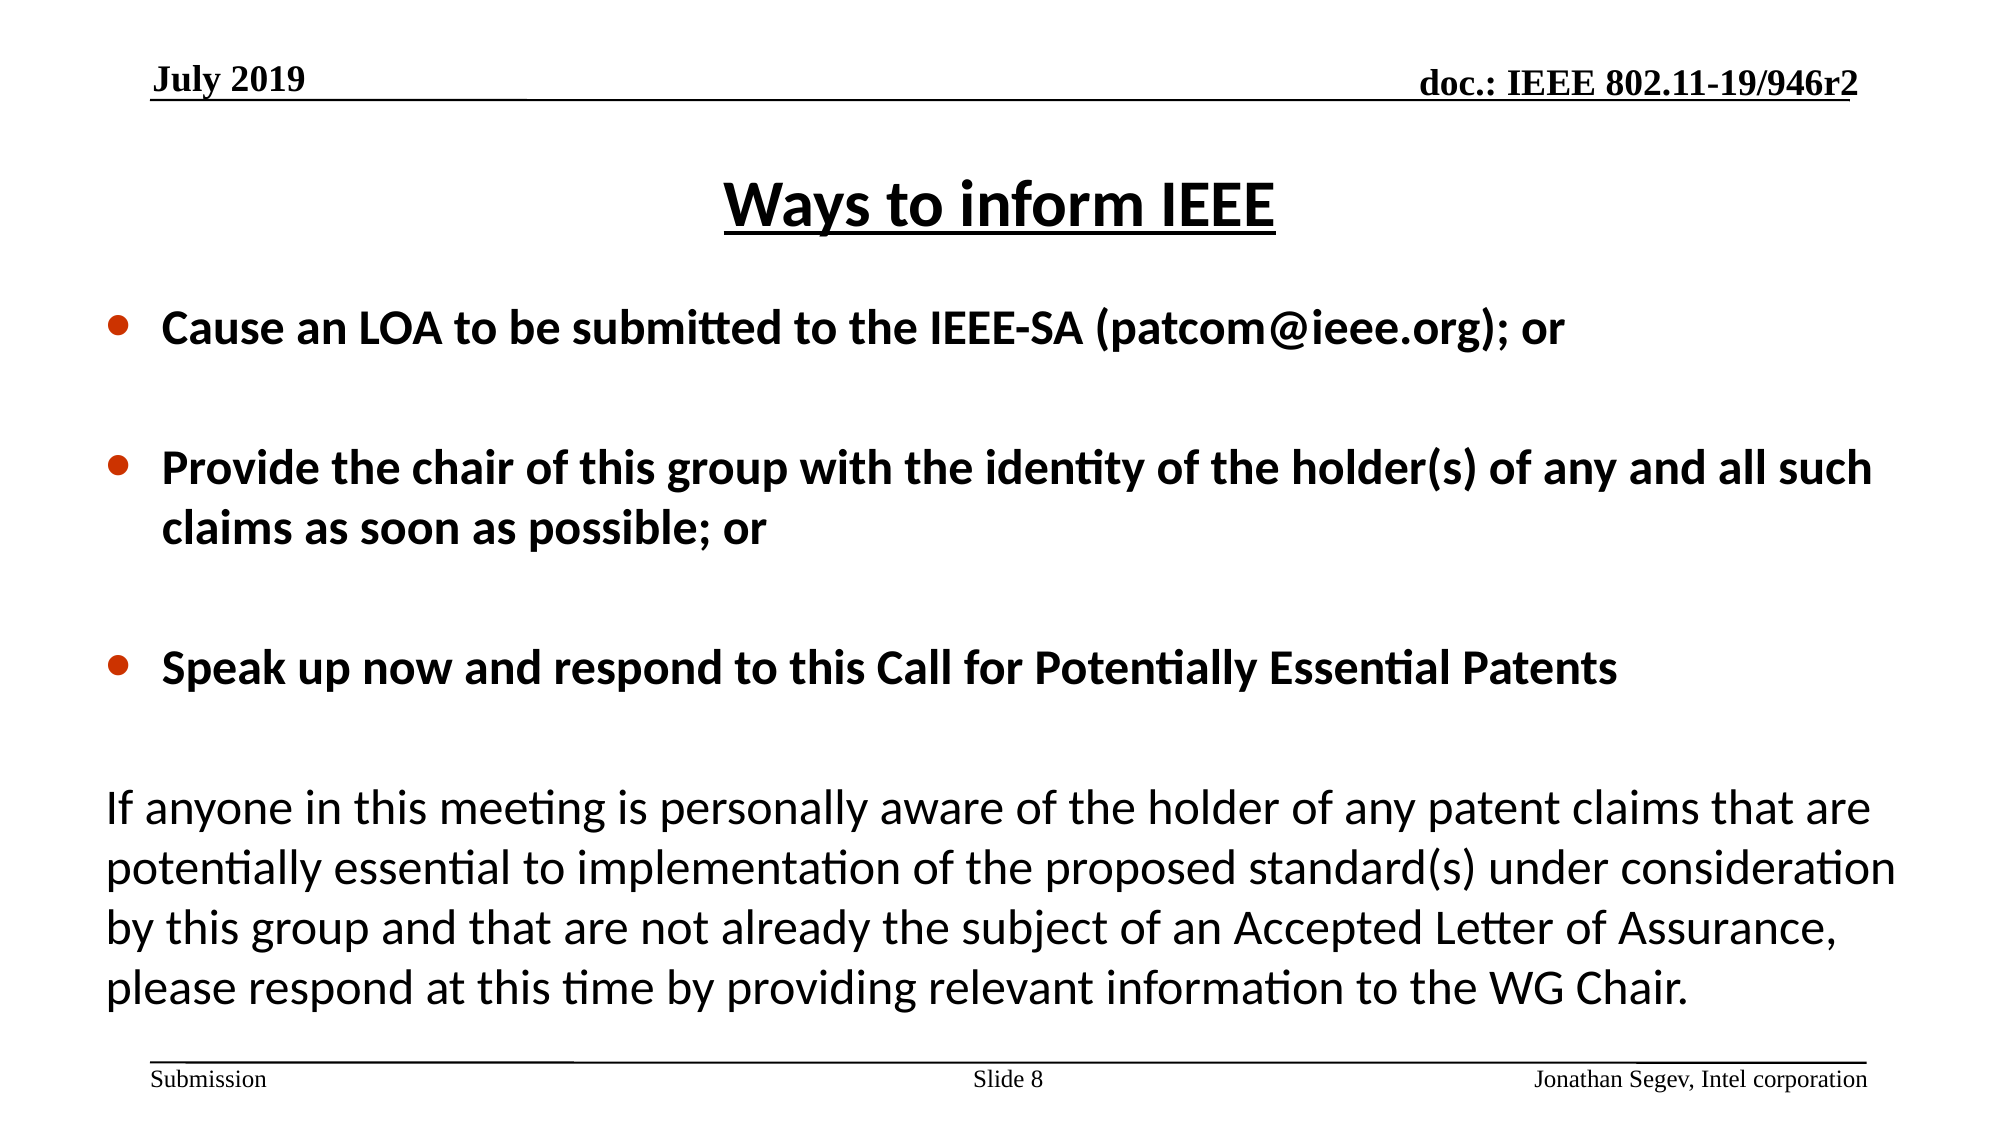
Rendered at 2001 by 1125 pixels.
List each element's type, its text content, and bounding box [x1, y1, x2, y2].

footer Jonathan Segev, Intel corporation [1171, 1061, 1869, 1093]
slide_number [152, 54, 563, 100]
title Ways to inform IEEE [149, 112, 1850, 286]
list Cause an LOA to be submitted to the IEEE-SA (patcom@ieee.org); or Provide the chair of this group with the identity of the holder(s) of any and all such claims as soon as possible; or Speak up now and respond to this Call for Potentially Essential Patents If anyone in this meeting is personally aware of the holder of any patent claims that are potentially essential to implementation of the proposed standard(s) under consideration by this group and that are not already the subject of an Accepted Letter of Assurance, please respond at this time by providing relevant information to the WG Chair. [90, 286, 1946, 1000]
slide_number Slide 8 [950, 1061, 1067, 1123]
